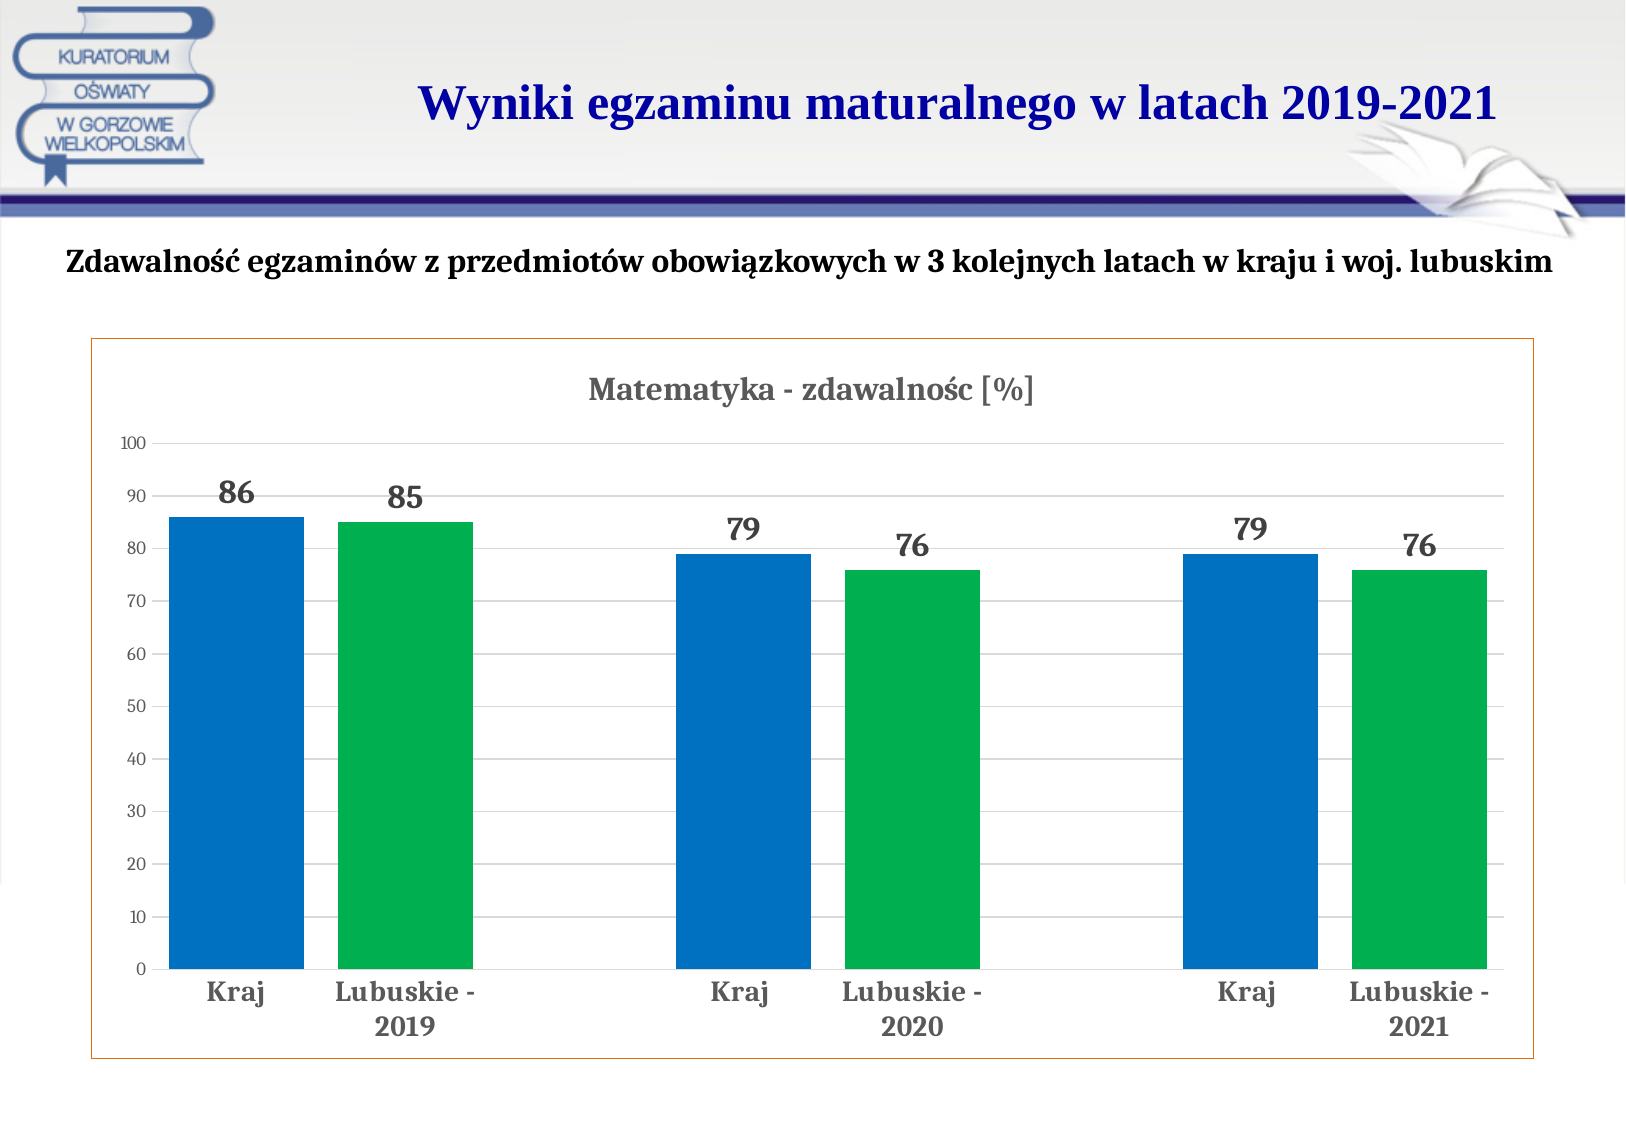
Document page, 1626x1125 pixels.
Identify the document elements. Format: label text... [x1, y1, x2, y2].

title Wyniki egzaminu maturalnego w latach 2019-2021 [317, 23, 1600, 176]
list Zdawalność egzaminów z przedmiotów obowiązkowych w 3 kolejnych latach w kraju i woj. lubuskim [23, 231, 1598, 857]
picture [0, 0, 1626, 1125]
chart [91, 337, 1534, 1059]
